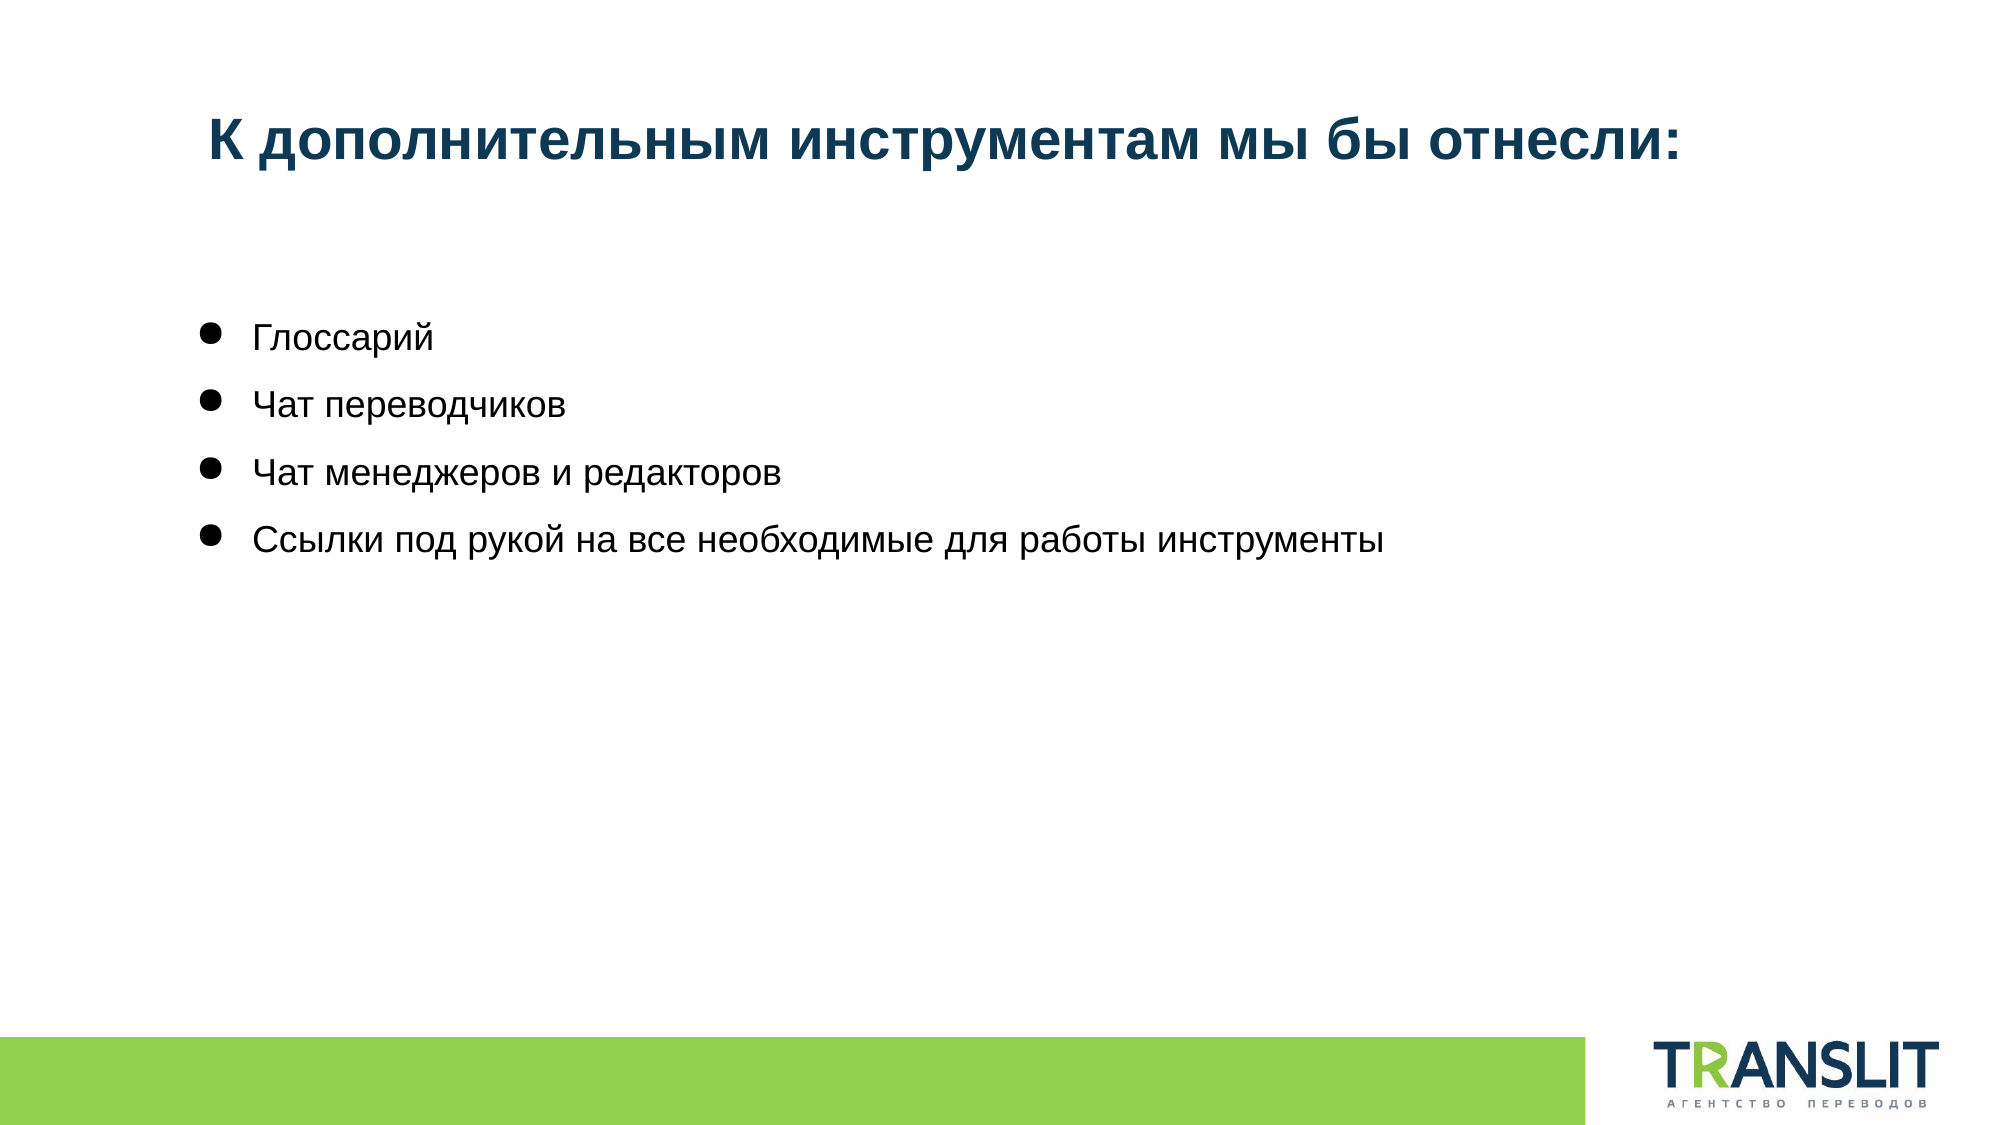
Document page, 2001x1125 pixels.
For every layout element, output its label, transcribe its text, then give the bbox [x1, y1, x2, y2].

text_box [0, 1028, 1955, 1125]
text_box Глоссарий Чат переводчиков Чат менеджеров и редакторов Ссылки под рукой на все необходимые для работы инструменты [162, 283, 1888, 568]
text_box К дополнительным инструментам мы бы отнесли: [193, 83, 1779, 179]
